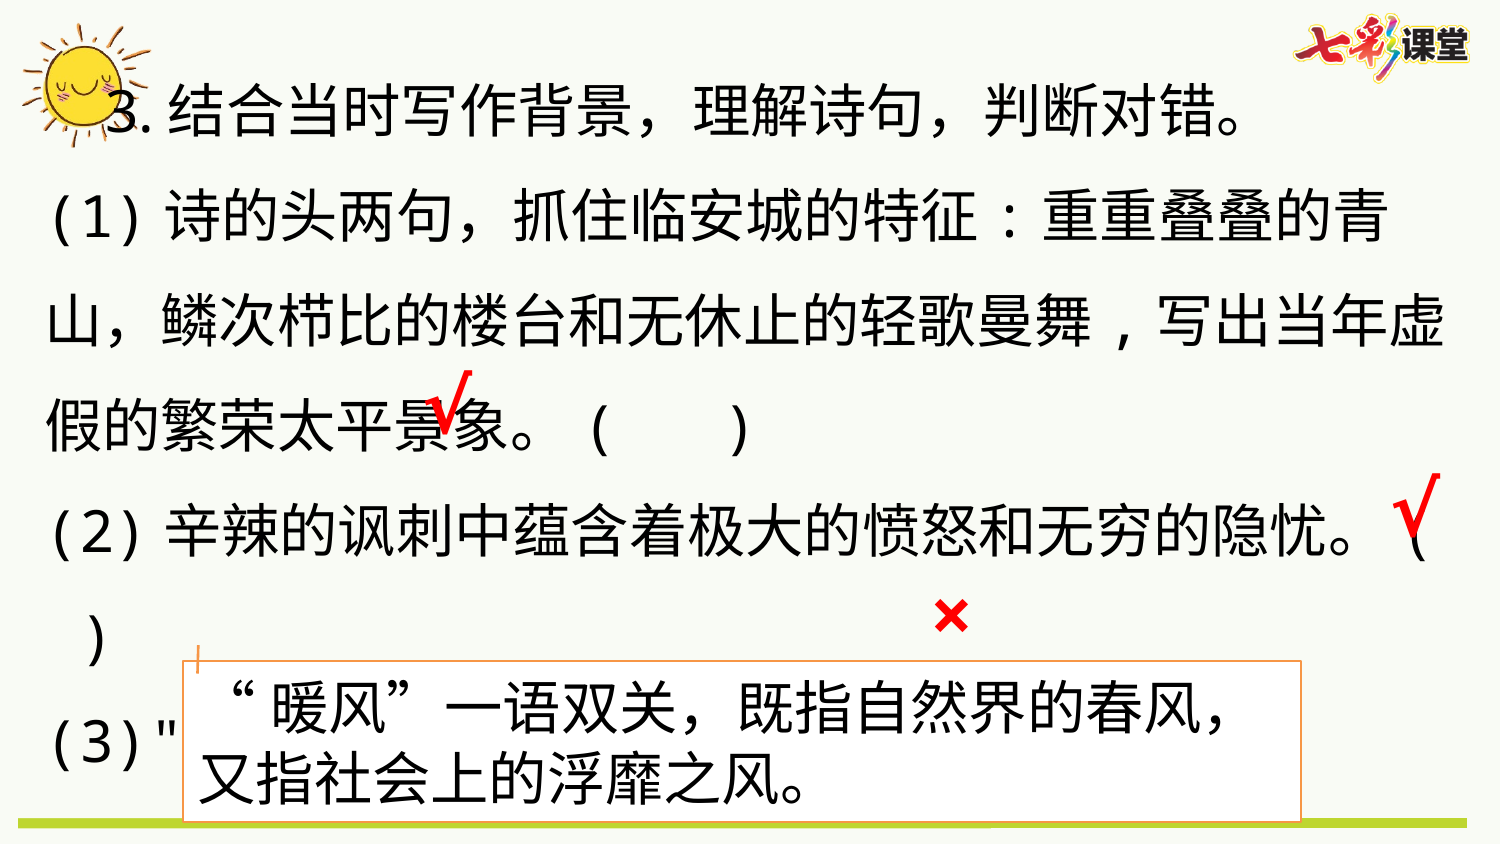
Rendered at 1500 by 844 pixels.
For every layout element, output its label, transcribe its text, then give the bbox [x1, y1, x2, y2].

picture [0, 0, 173, 172]
text_box √ [1376, 453, 1461, 559]
text_box 3.结合当时写作背景，理解诗句，判断对错。 (1)诗的头两句，抓住临安城的特征:重重叠叠的青山，鳞次栉比的楼台和无休止的轻歌曼舞,写出当年虚假的繁荣太平景象。( ) (2)辛辣的讽刺中蕴含着极大的愤怒和无穷的隐忧。( ) (3)"暖风"指的是自然界的春风。( ) [29, 32, 1500, 782]
text_box × [915, 559, 1010, 660]
picture [18, 771, 1467, 844]
picture [1291, 9, 1472, 32]
text_box “暖风”一语双关，既指自然界的春风，又指社会上的浮靡之风。 [182, 645, 1302, 823]
text_box √ [407, 350, 521, 456]
